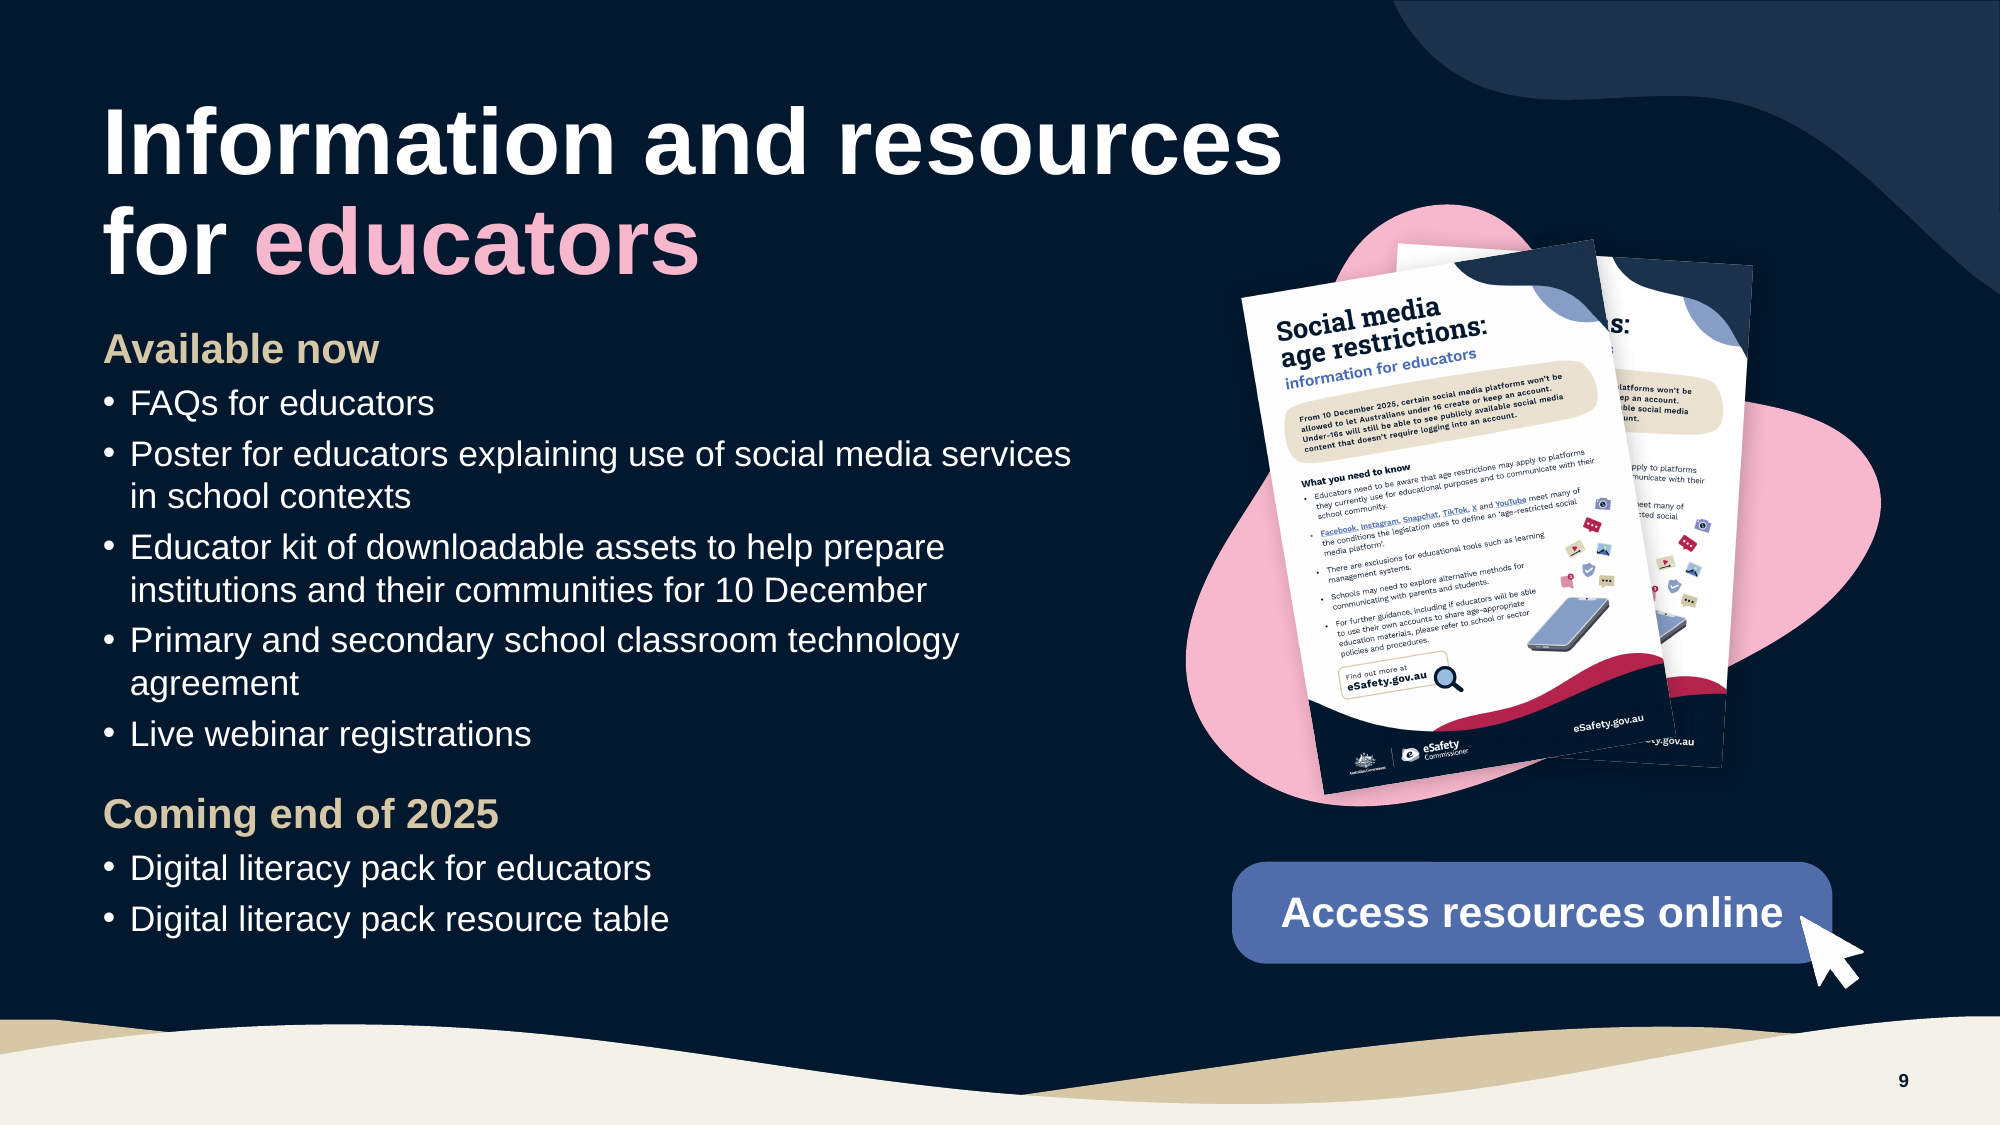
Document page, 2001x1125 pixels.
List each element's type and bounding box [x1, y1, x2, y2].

picture [1242, 240, 1753, 794]
picture [1780, 915, 1872, 998]
